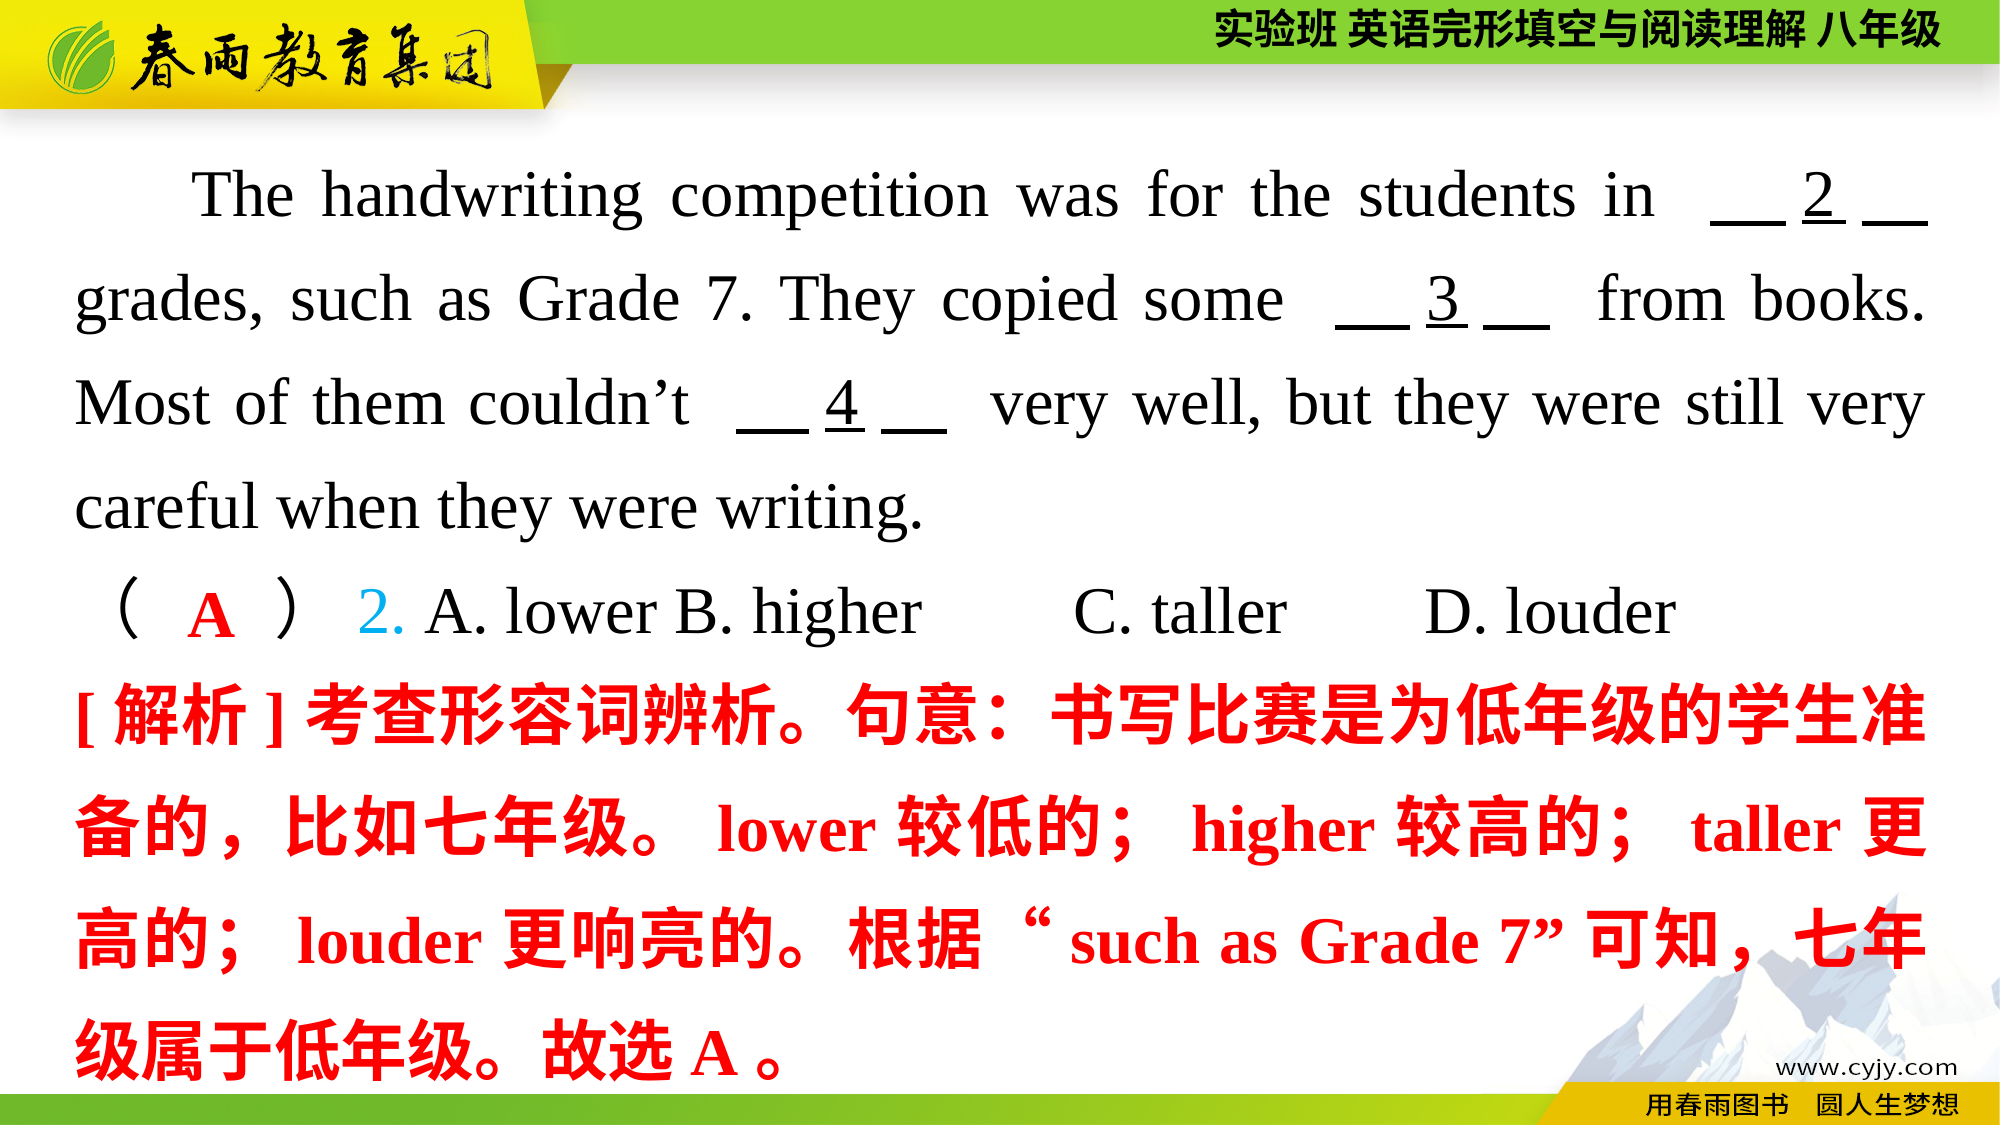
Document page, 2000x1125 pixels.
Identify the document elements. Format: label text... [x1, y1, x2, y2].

text_box A [172, 531, 251, 633]
picture [0, 0, 2000, 1125]
list The handwriting competition was for the students in 2 grades, such as Grade 7. They copied some 3 from books. Most of them couldn’t 4 very well, but they were still very careful when they were writing. [59, 118, 1944, 527]
text_box （ ）2. A. lower B. higher C. taller D. louder [59, 527, 1944, 633]
text_box [解析]考查形容词辨析。句意：书写比赛是为低年级的学生准备的，比如七年级。lower较低的；higher较高的；taller更高的；louder更响亮的。根据“such as Grade 7”可知，七年级属于低年级。故选A。 [59, 633, 1944, 1096]
